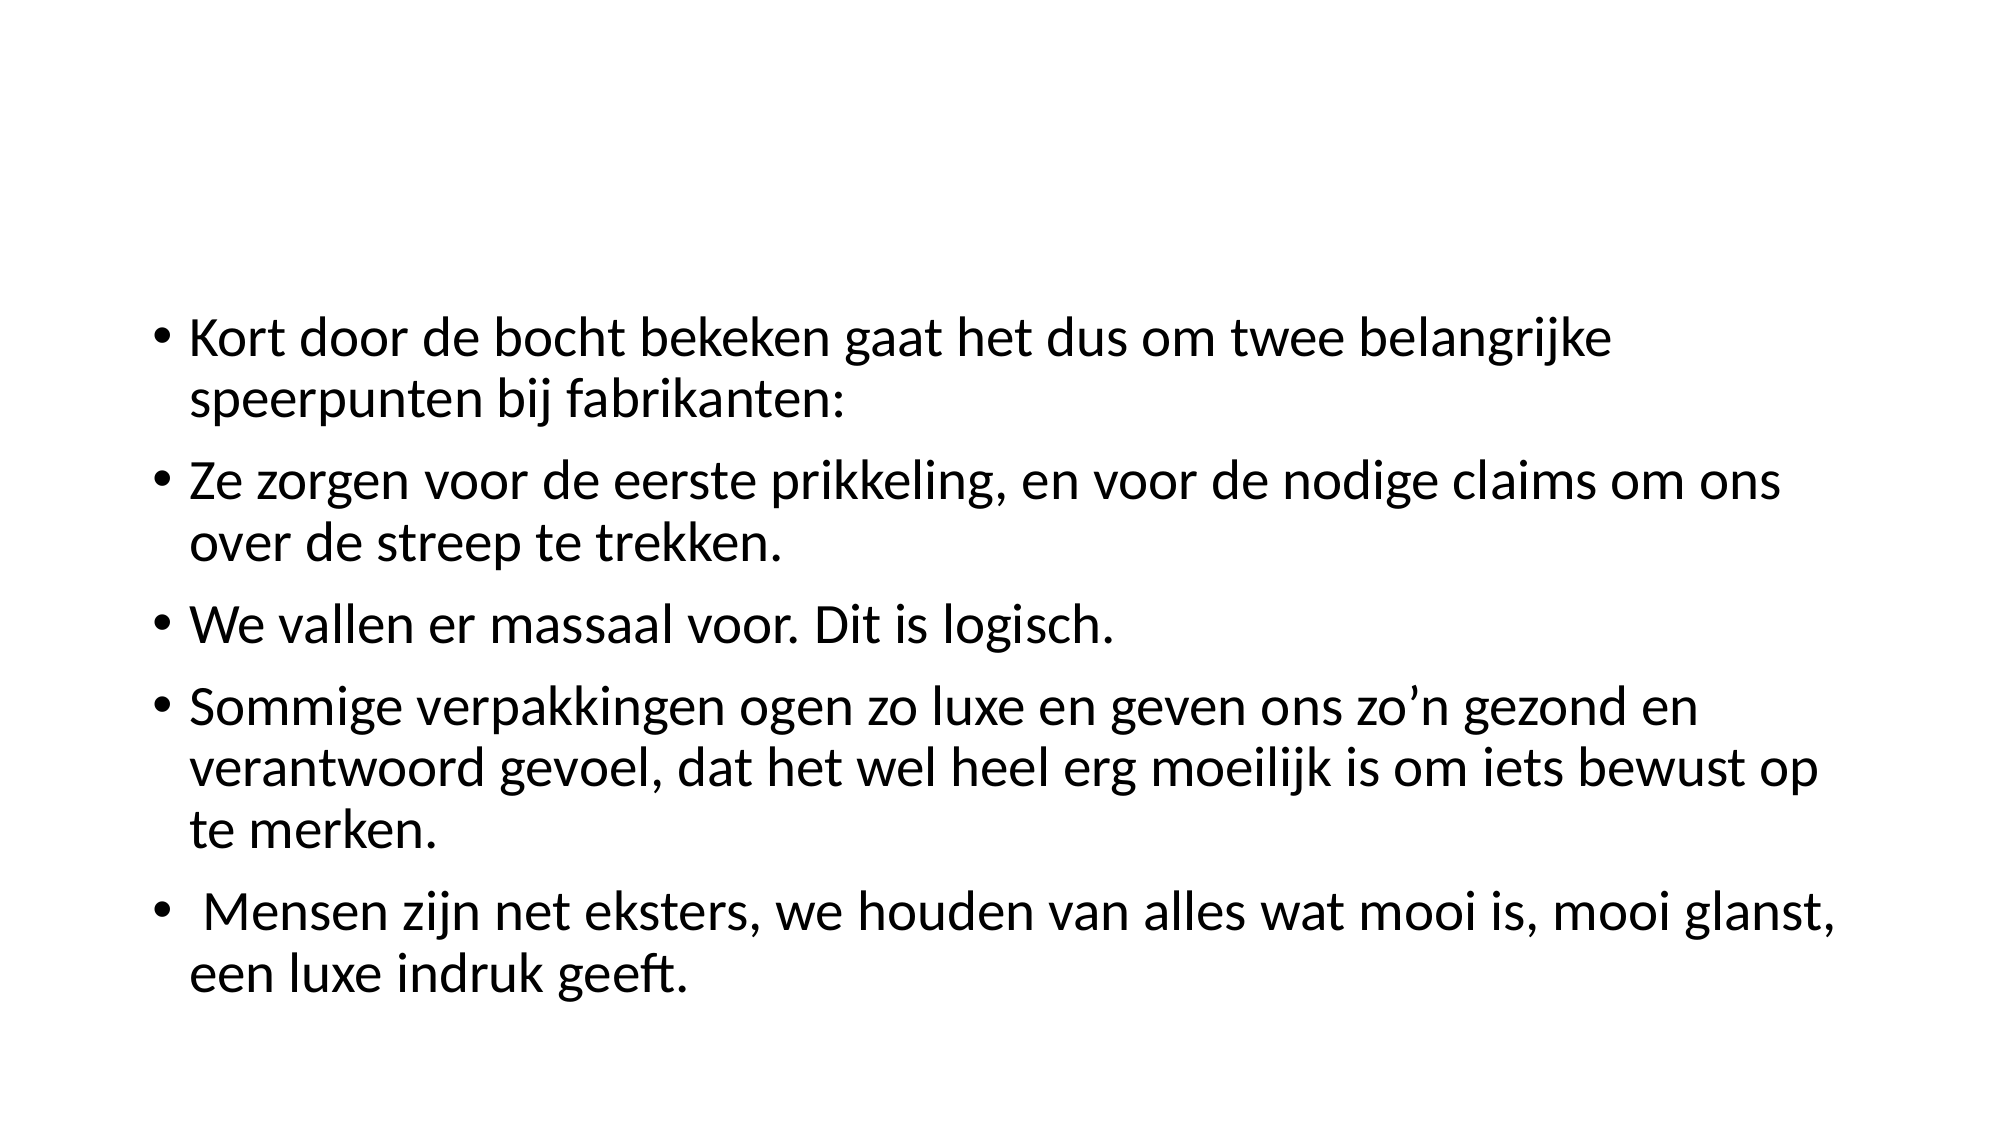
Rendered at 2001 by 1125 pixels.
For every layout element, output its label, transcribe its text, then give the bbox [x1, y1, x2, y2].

list Kort door de bocht bekeken gaat het dus om twee belangrijke speerpunten bij fabrikanten: Ze zorgen voor de eerste prikkeling, en voor de nodige claims om ons over de streep te trekken. We vallen er massaal voor. Dit is logisch. Sommige verpakkingen ogen zo luxe en geven ons zo’n gezond en verantwoord gevoel, dat het wel heel erg moeilijk is om iets bewust op te merken. Mensen zijn net eksters, we houden van alles wat mooi is, mooi glanst, een luxe indruk geeft. [137, 299, 1863, 1014]
